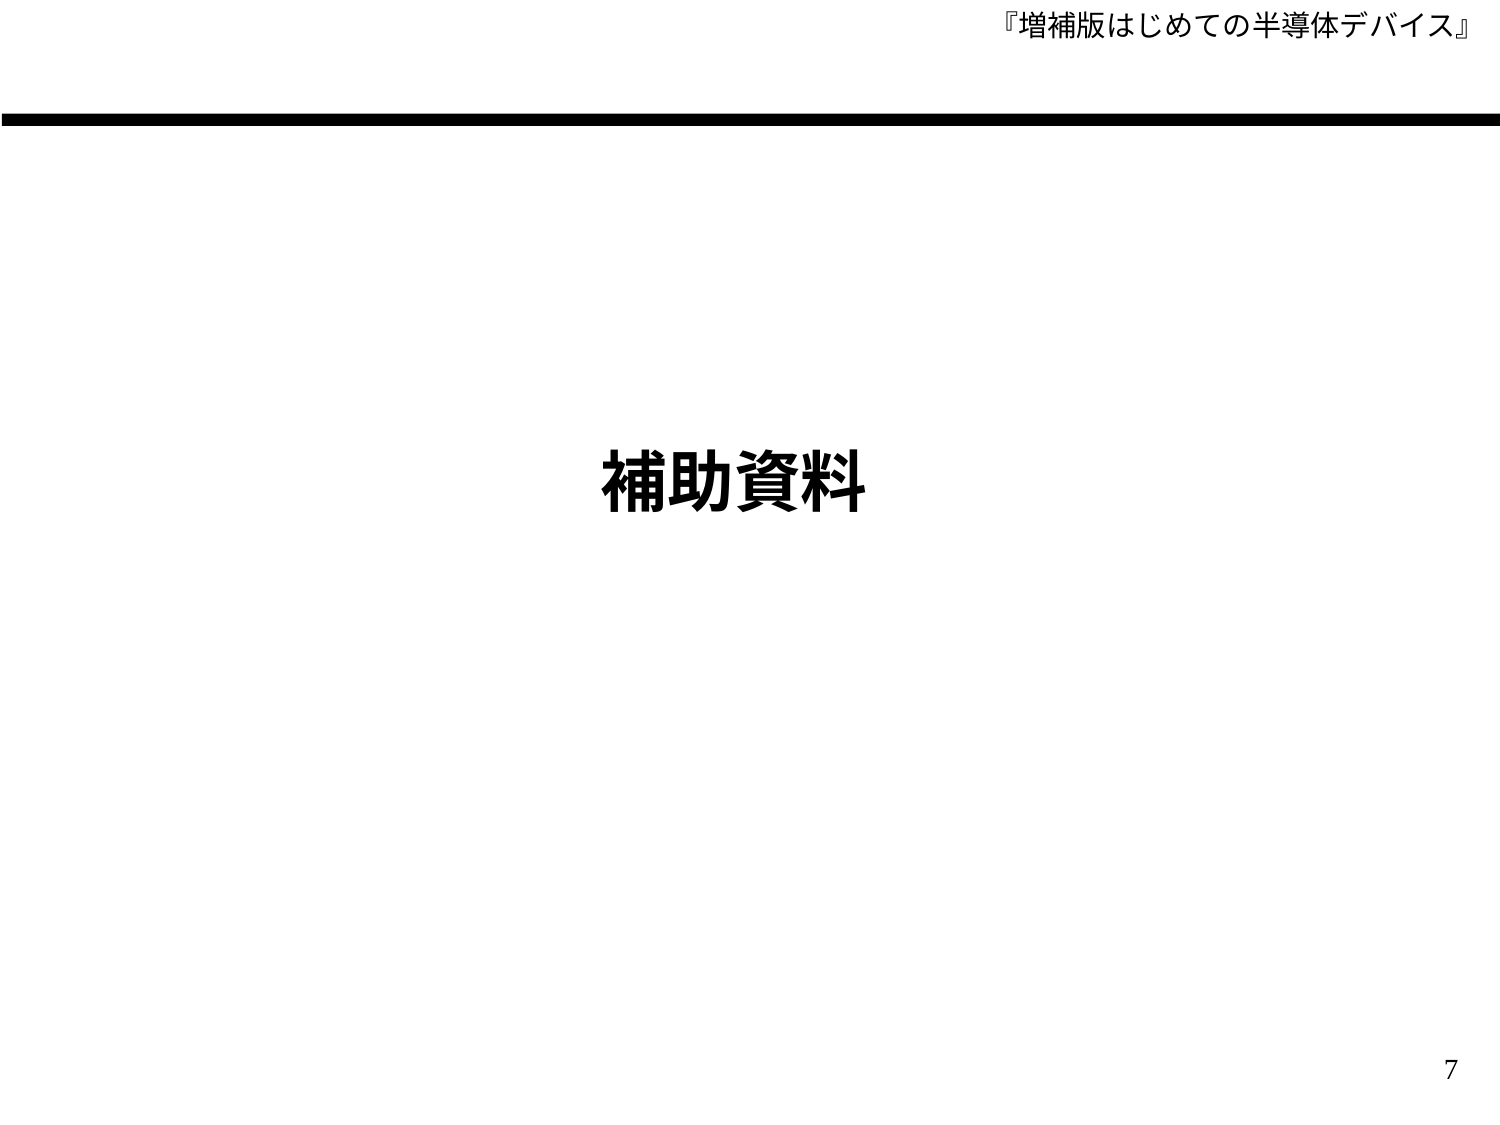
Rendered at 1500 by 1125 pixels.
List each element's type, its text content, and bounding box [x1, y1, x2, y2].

text_box 補助資料 [586, 432, 883, 528]
text_box 7 [1161, 1042, 1474, 1118]
